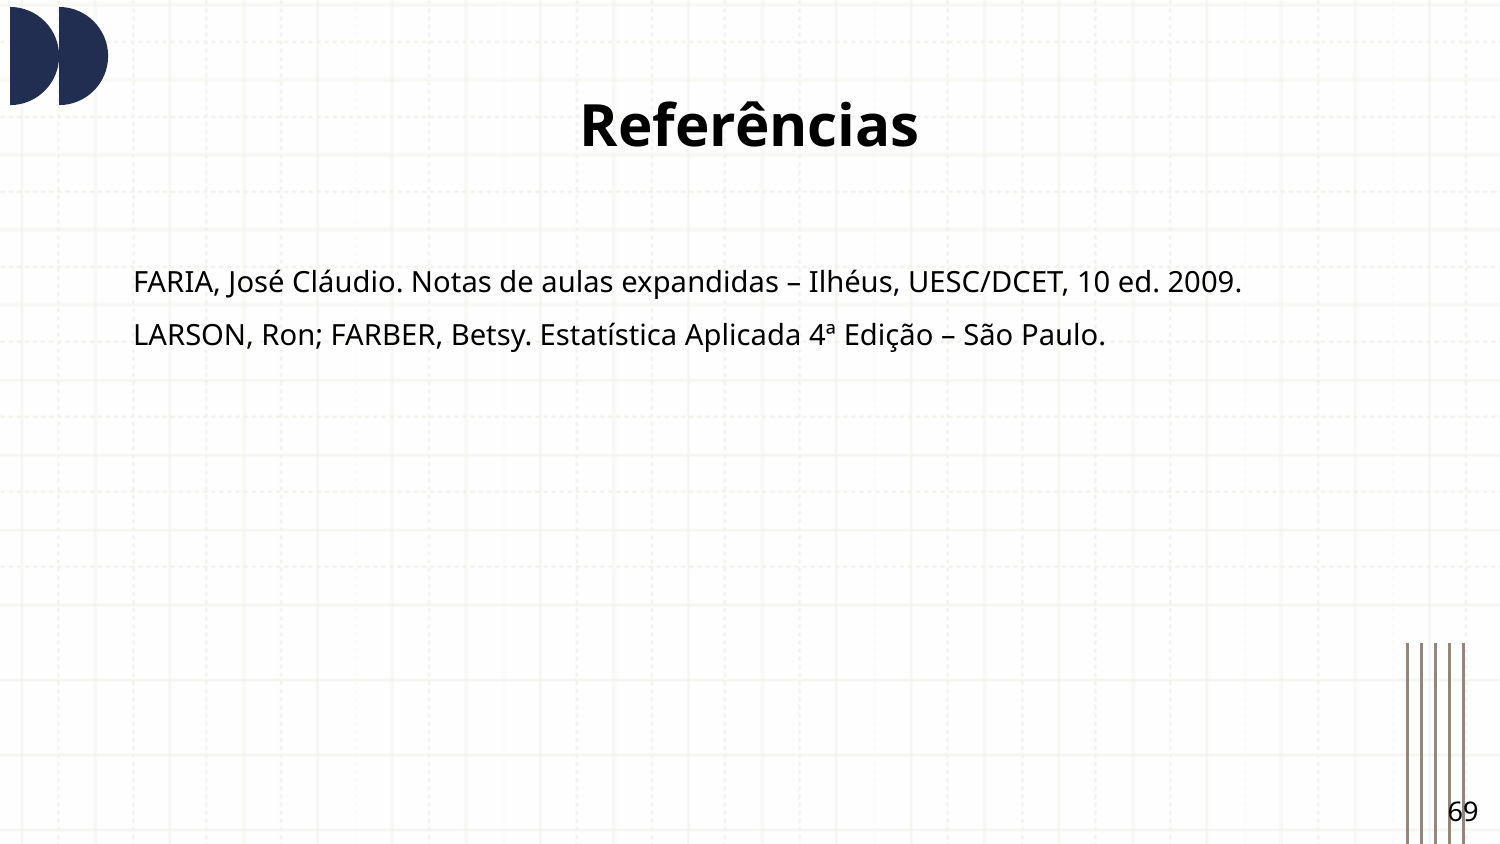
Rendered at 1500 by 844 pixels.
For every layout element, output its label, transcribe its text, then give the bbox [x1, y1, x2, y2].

title Referências [118, 72, 1382, 167]
slide_number ‹#› [1403, 779, 1494, 844]
subtitle FARIA, José Cláudio. Notas de aulas expandidas – Ilhéus, UESC/DCET, 10 ed. 2009. LARSON, Ron; FARBER, Betsy. Estatística Aplicada 4ª Edição – São Paulo. [118, 231, 1343, 701]
